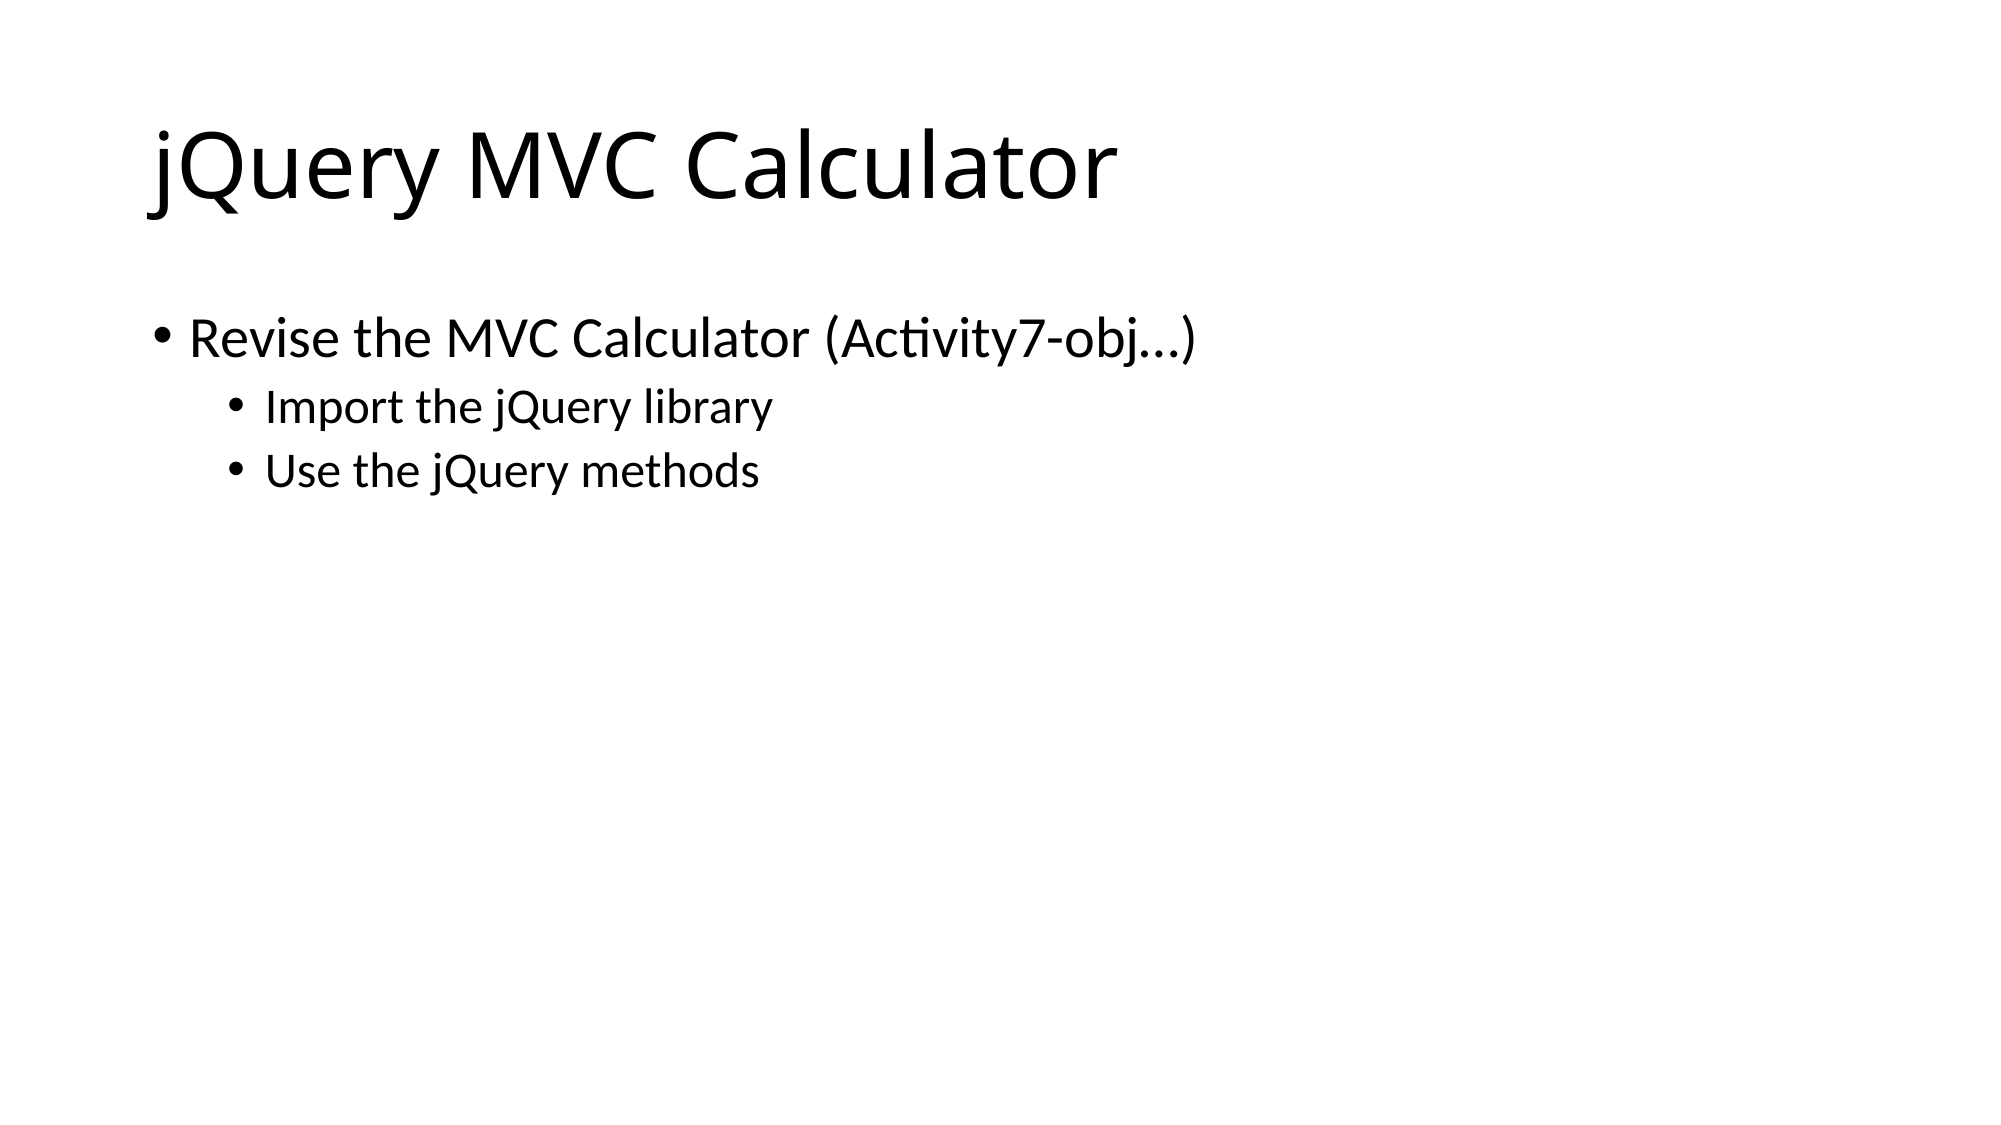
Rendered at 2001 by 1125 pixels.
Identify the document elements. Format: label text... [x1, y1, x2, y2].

list Revise the MVC Calculator (Activity7-obj…) Import the jQuery library Use the jQuery methods [137, 299, 1863, 1014]
title jQuery MVC Calculator [137, 59, 1863, 278]
